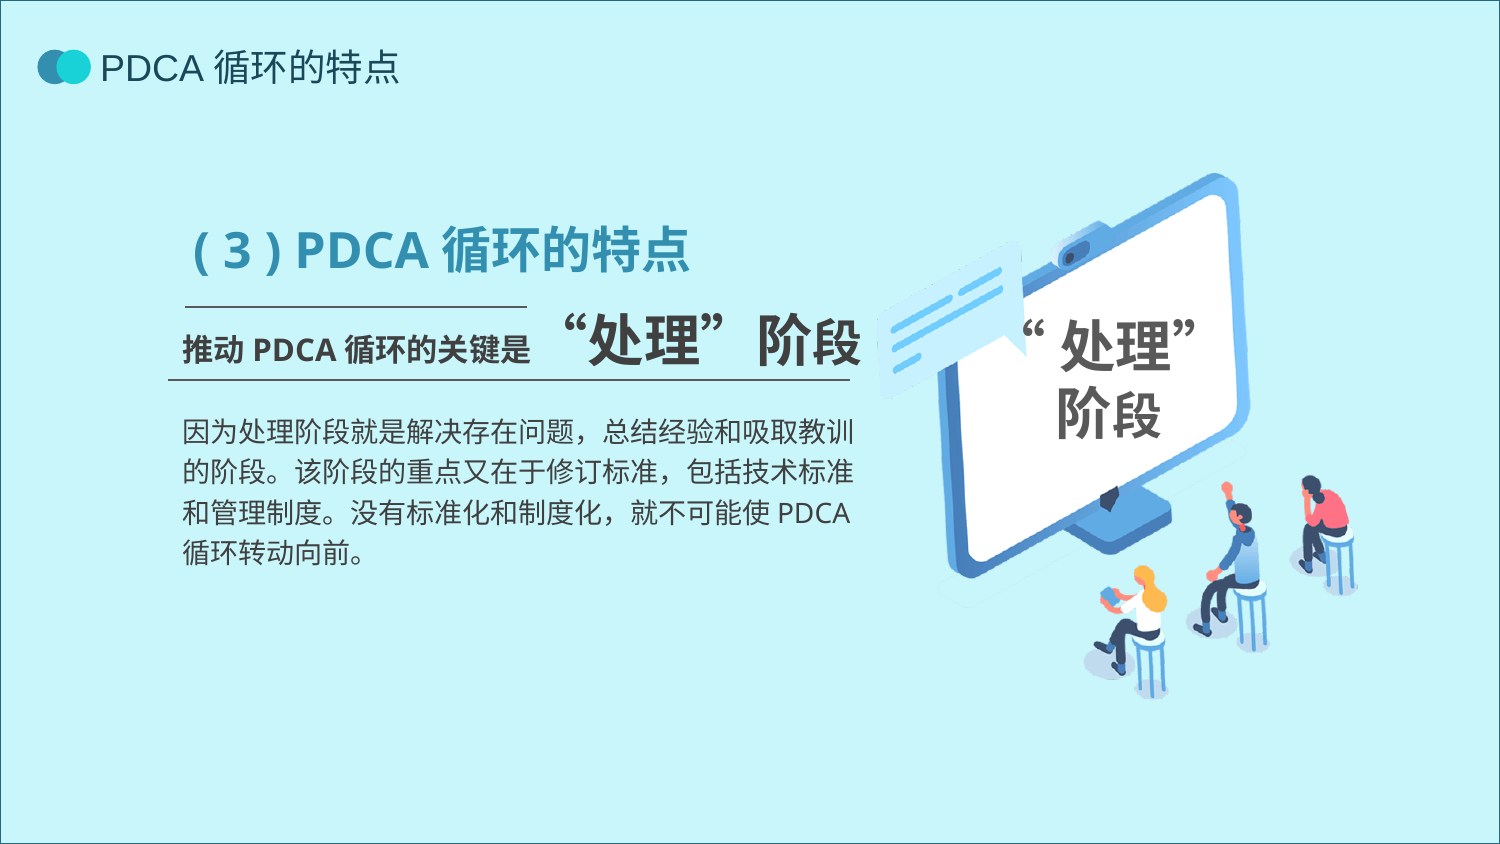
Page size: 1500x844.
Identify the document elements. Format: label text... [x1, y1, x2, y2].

text_box 因为处理阶段就是解决存在问题，总结经验和吸取教训的阶段。该阶段的重点又在于修订标准，包括技术标准和管理制度。没有标准化和制度化，就不可能使PDCA循环转动向前。 [167, 399, 824, 577]
text_box ( 3 ) PDCA循环的特点 [178, 211, 824, 284]
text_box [167, 284, 1033, 380]
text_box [824, 159, 1425, 729]
